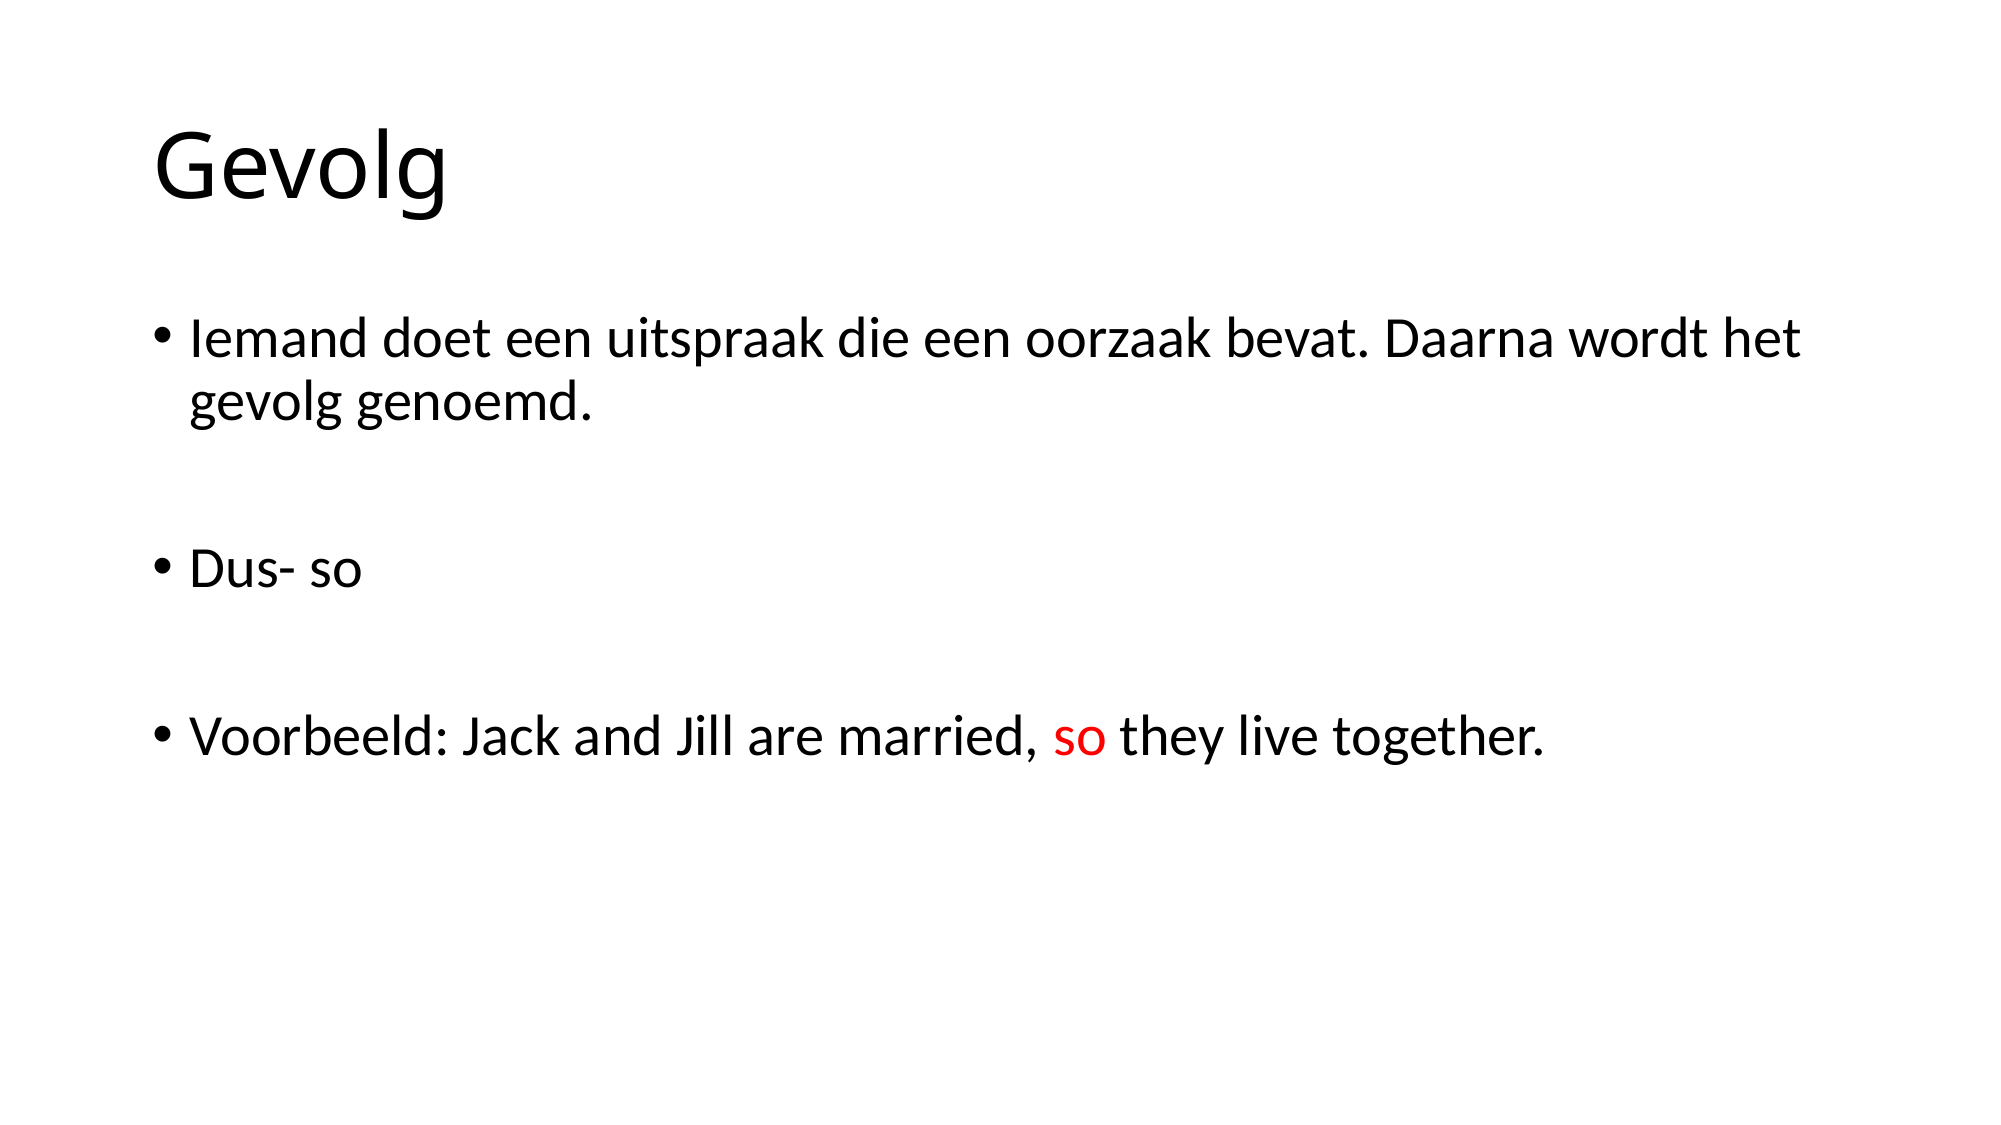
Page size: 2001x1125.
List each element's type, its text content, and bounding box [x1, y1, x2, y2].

title Gevolg [137, 59, 1863, 278]
list Iemand doet een uitspraak die een oorzaak bevat. Daarna wordt het gevolg genoemd. Dus- so Voorbeeld: Jack and Jill are married, so they live together. [137, 299, 1863, 1014]
